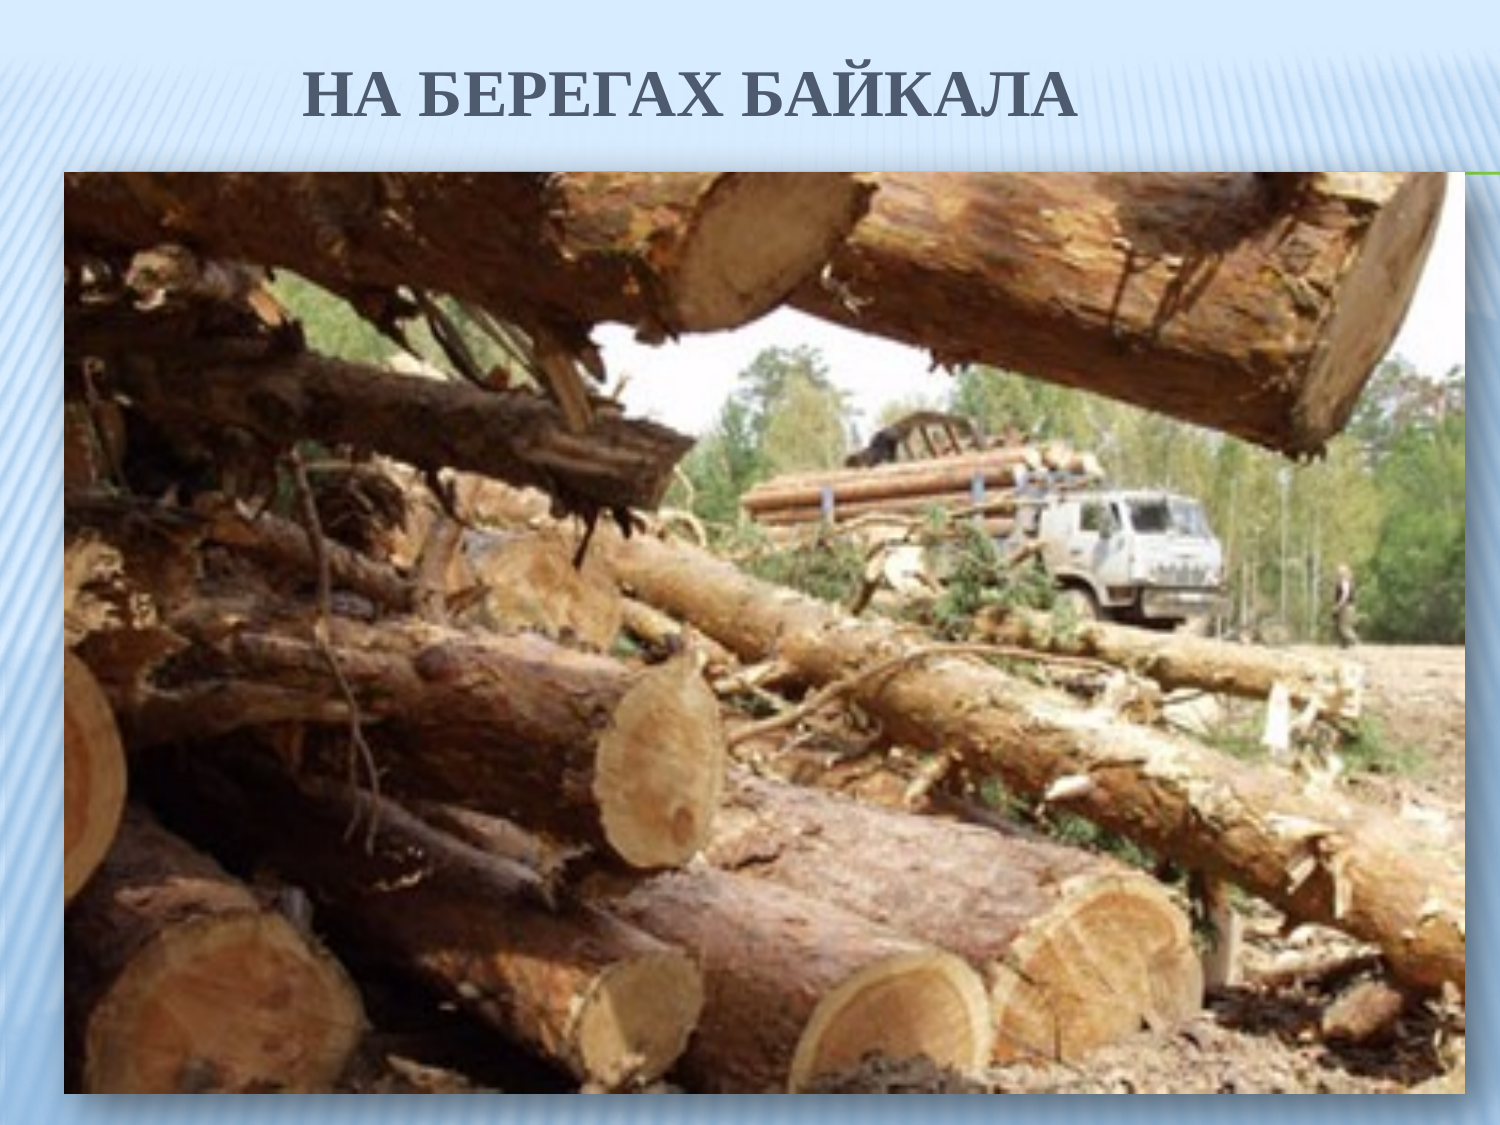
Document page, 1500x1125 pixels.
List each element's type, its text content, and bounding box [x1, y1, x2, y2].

title На берегах Байкала [206, 54, 1176, 126]
picture [64, 172, 1465, 1095]
